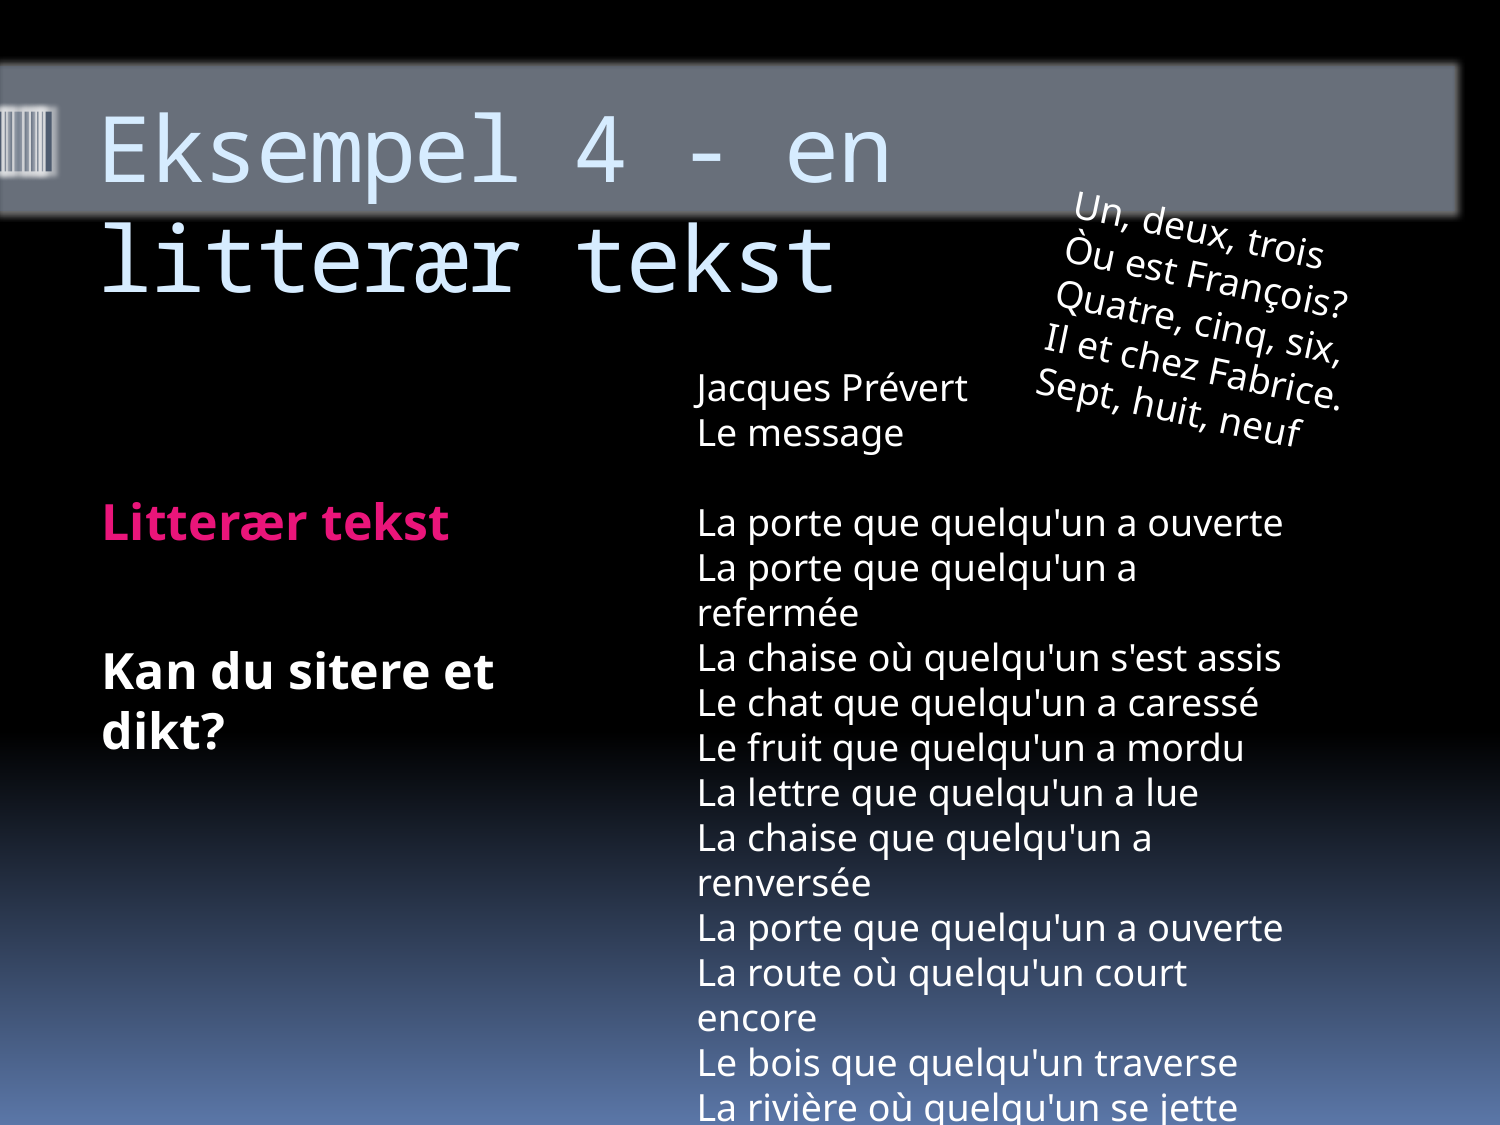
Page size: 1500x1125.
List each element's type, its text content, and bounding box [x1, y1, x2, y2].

list Litterær tekst Kan du sitere et dikt? [75, 401, 618, 849]
text_box Un, deux, trois Òu est François? Quatre, cinq, six, Il et chez Fabrice. Sept, huit, neuf [1007, 170, 1500, 540]
text_box Jacques Prévert Le message La porte que quelqu'un a ouverte La porte que quelqu'un a refermée La chaise où quelqu'un s'est assis Le chat que quelqu'un a caressé Le fruit que quelqu'un a mordu La lettre que quelqu'un a lue La chaise que quelqu'un a renversée La porte que quelqu'un a ouverte La route où quelqu'un court encore Le bois que quelqu'un traverse La rivière où quelqu'un se jette L'hôpital où quelqu'un est mort. [681, 356, 1311, 1125]
title Eksempel 4 - en litterær tekst [82, 83, 1358, 234]
